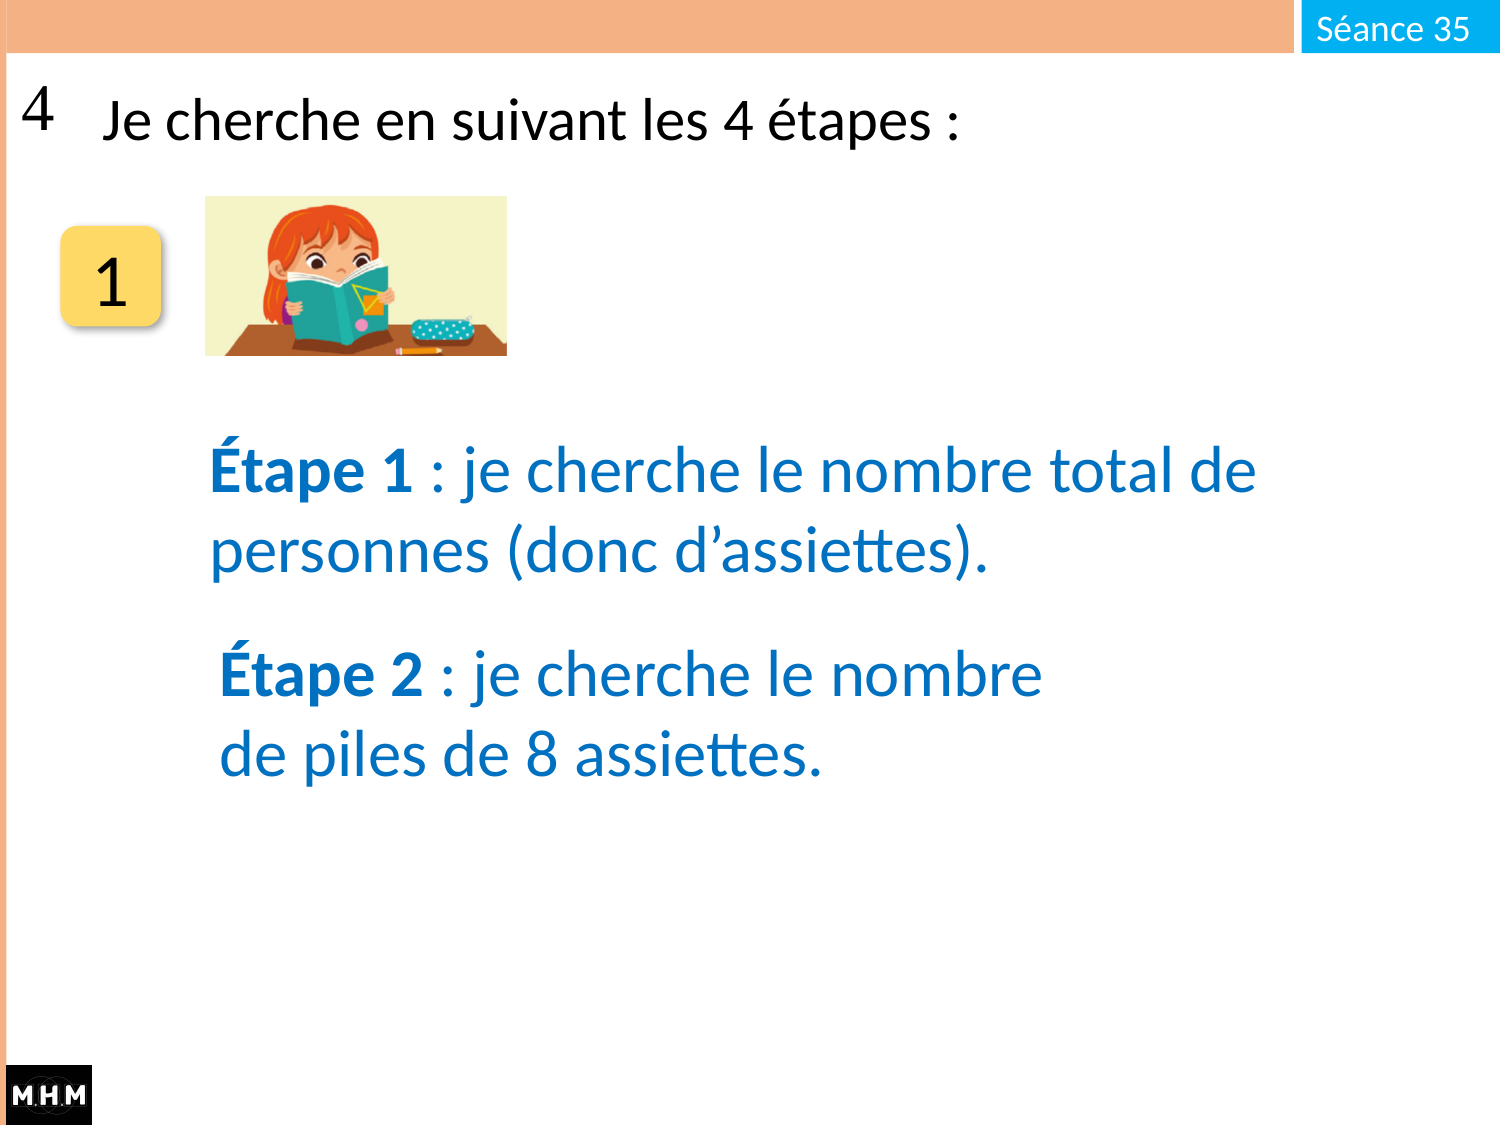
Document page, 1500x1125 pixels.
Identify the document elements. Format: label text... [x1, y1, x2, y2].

picture [6, 1065, 92, 1125]
text_box Étape 2 : je cherche le nombre de piles de 8 assiettes. [204, 622, 1105, 798]
picture [204, 196, 515, 357]
text_box 1 [58, 223, 164, 329]
text_box Étape 1 : je cherche le nombre total de personnes (donc d’assiettes). [194, 418, 1358, 594]
title Je cherche en suivant les 4 étapes : [88, 35, 1382, 161]
